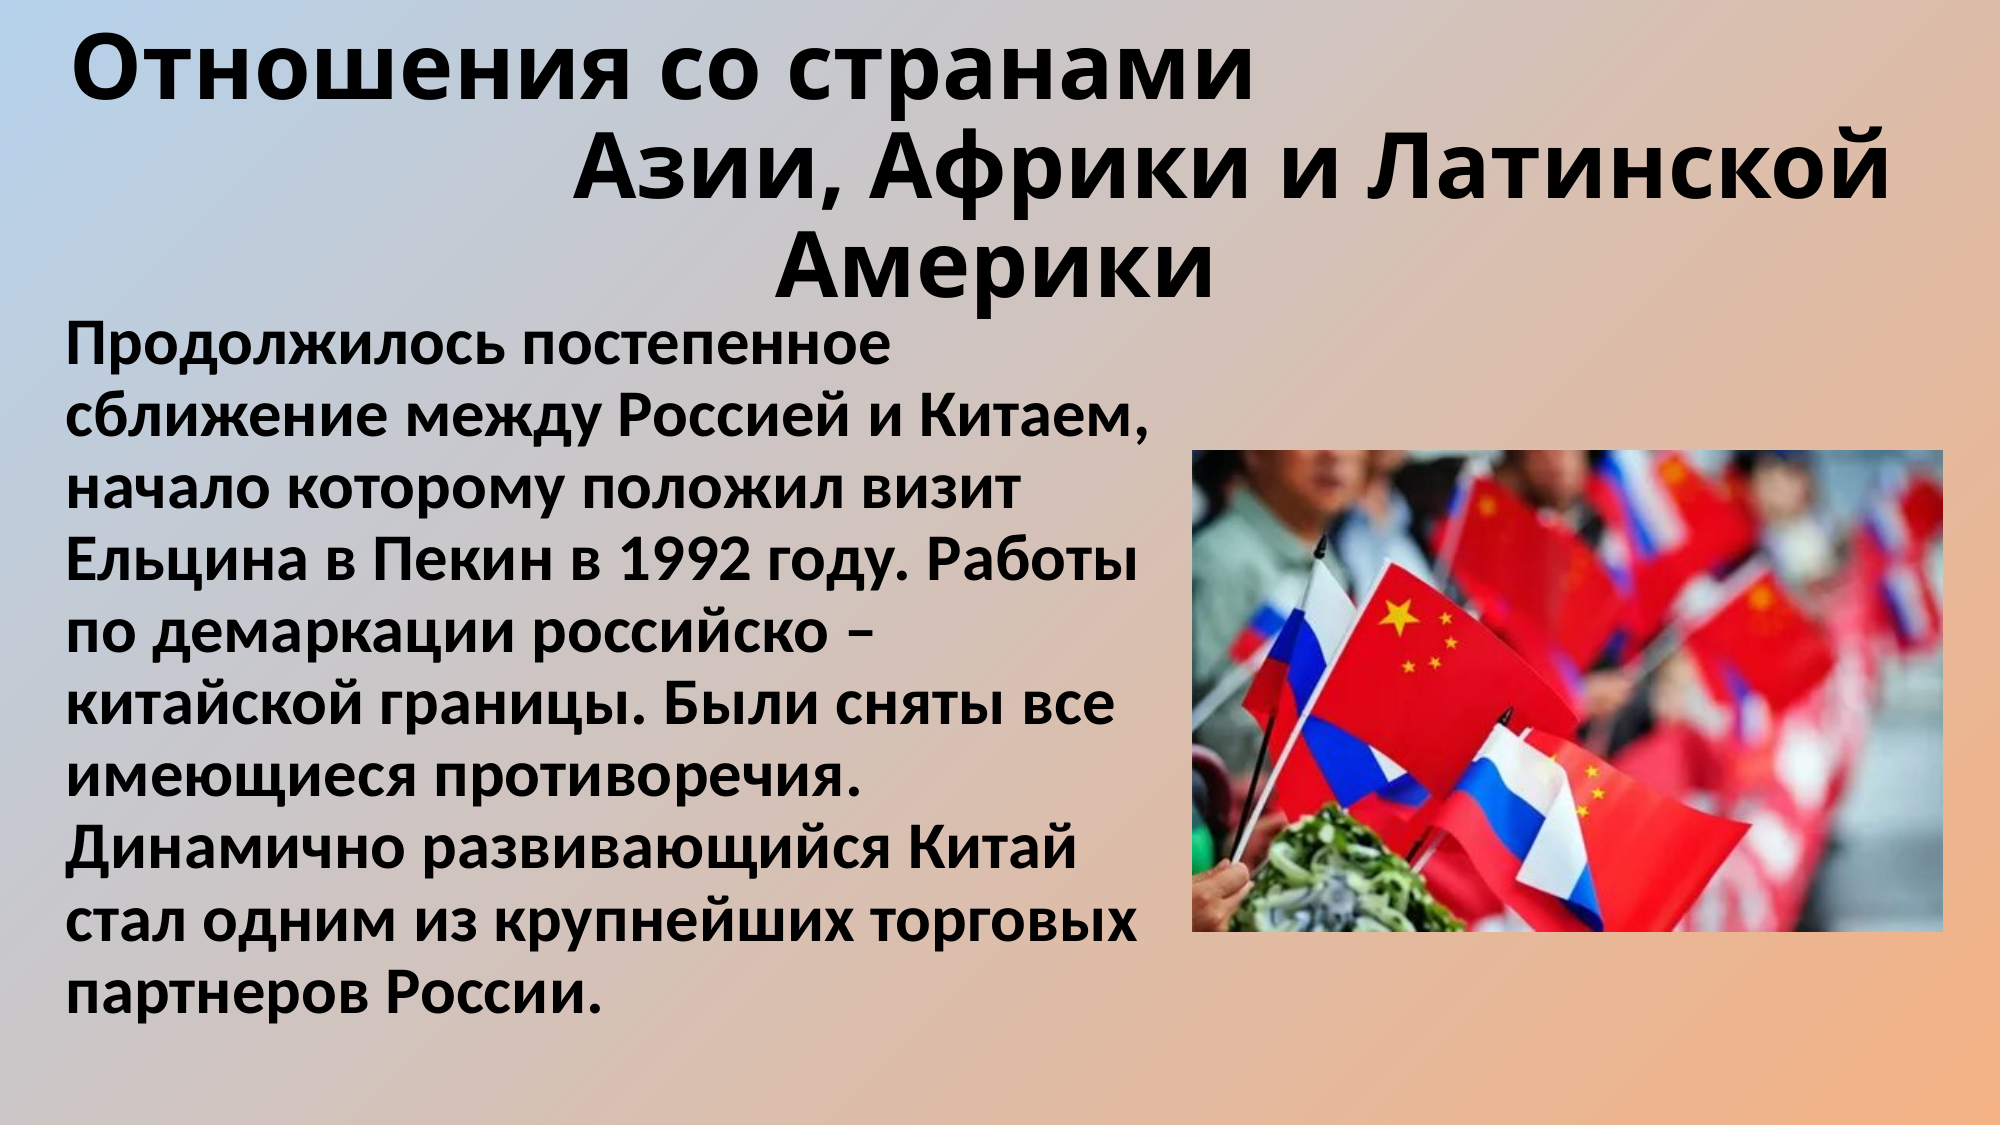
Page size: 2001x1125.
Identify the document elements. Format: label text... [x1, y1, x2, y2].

list Продолжилось постепенное сближение между Россией и Китаем, начало которому положил визит Ельцина в Пекин в 1992 году. Работы по демаркации российско – китайской границы. Были сняты все имеющиеся противоречия. Динамично развивающийся Китай стал одним из крупнейших торговых партнеров России. [50, 299, 1180, 1084]
picture [1192, 450, 1943, 932]
title Отношения со странами Азии, Африки и Латинской Америки [50, 59, 1943, 278]
